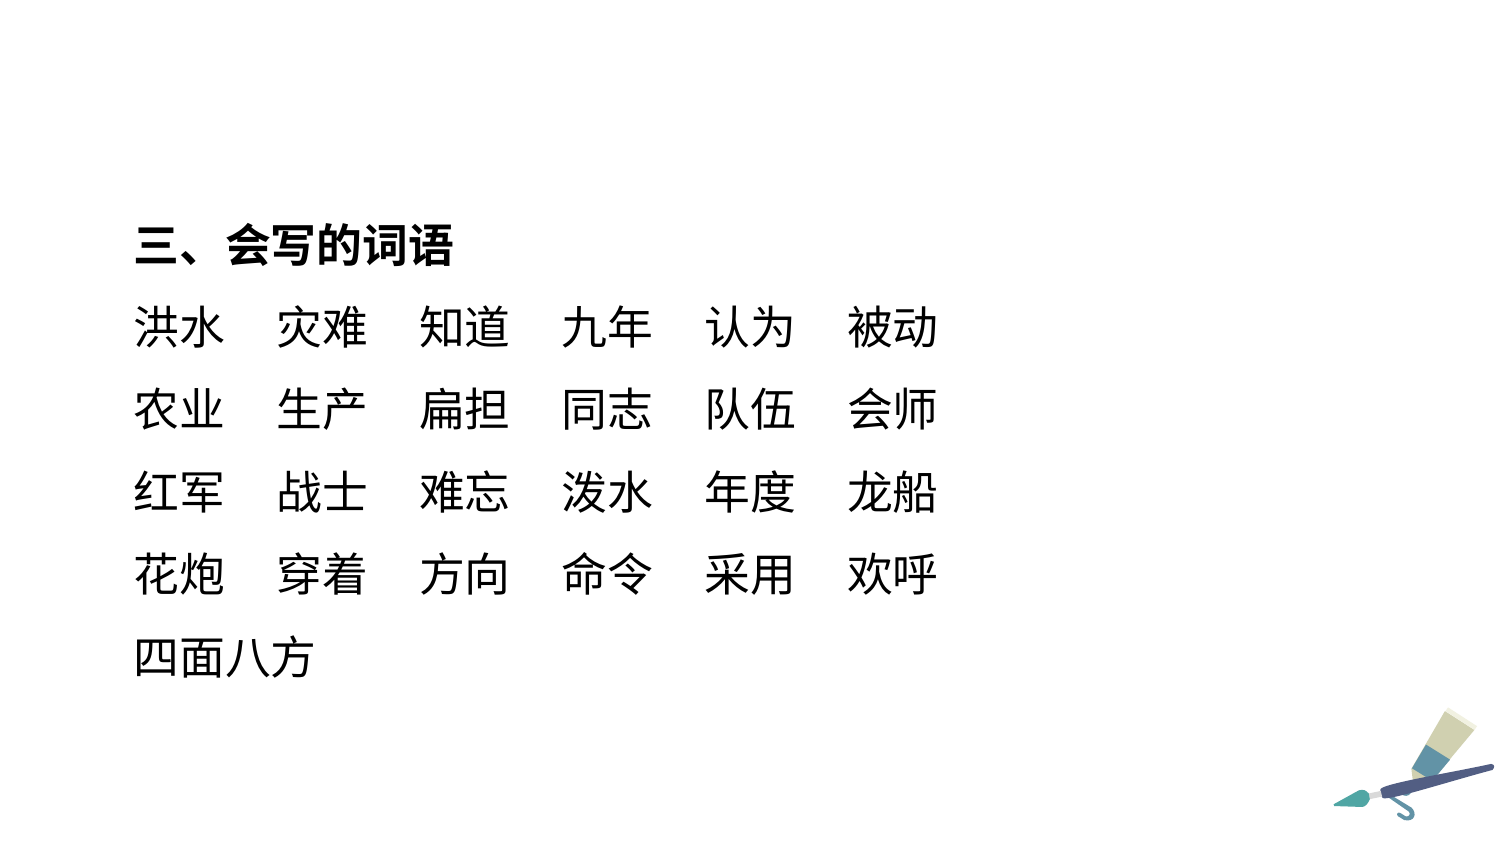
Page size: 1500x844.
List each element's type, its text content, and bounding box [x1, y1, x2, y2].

text_box 三、会写的词语 洪水 灾难 知道 九年 认为 被动 农业 生产 扁担 同志 队伍 会师 红军 战士 难忘 泼水 年度 龙船 花炮 穿着 方向 命令 采用 欢呼 四面八方 [118, 181, 1414, 691]
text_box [1358, 708, 1481, 844]
